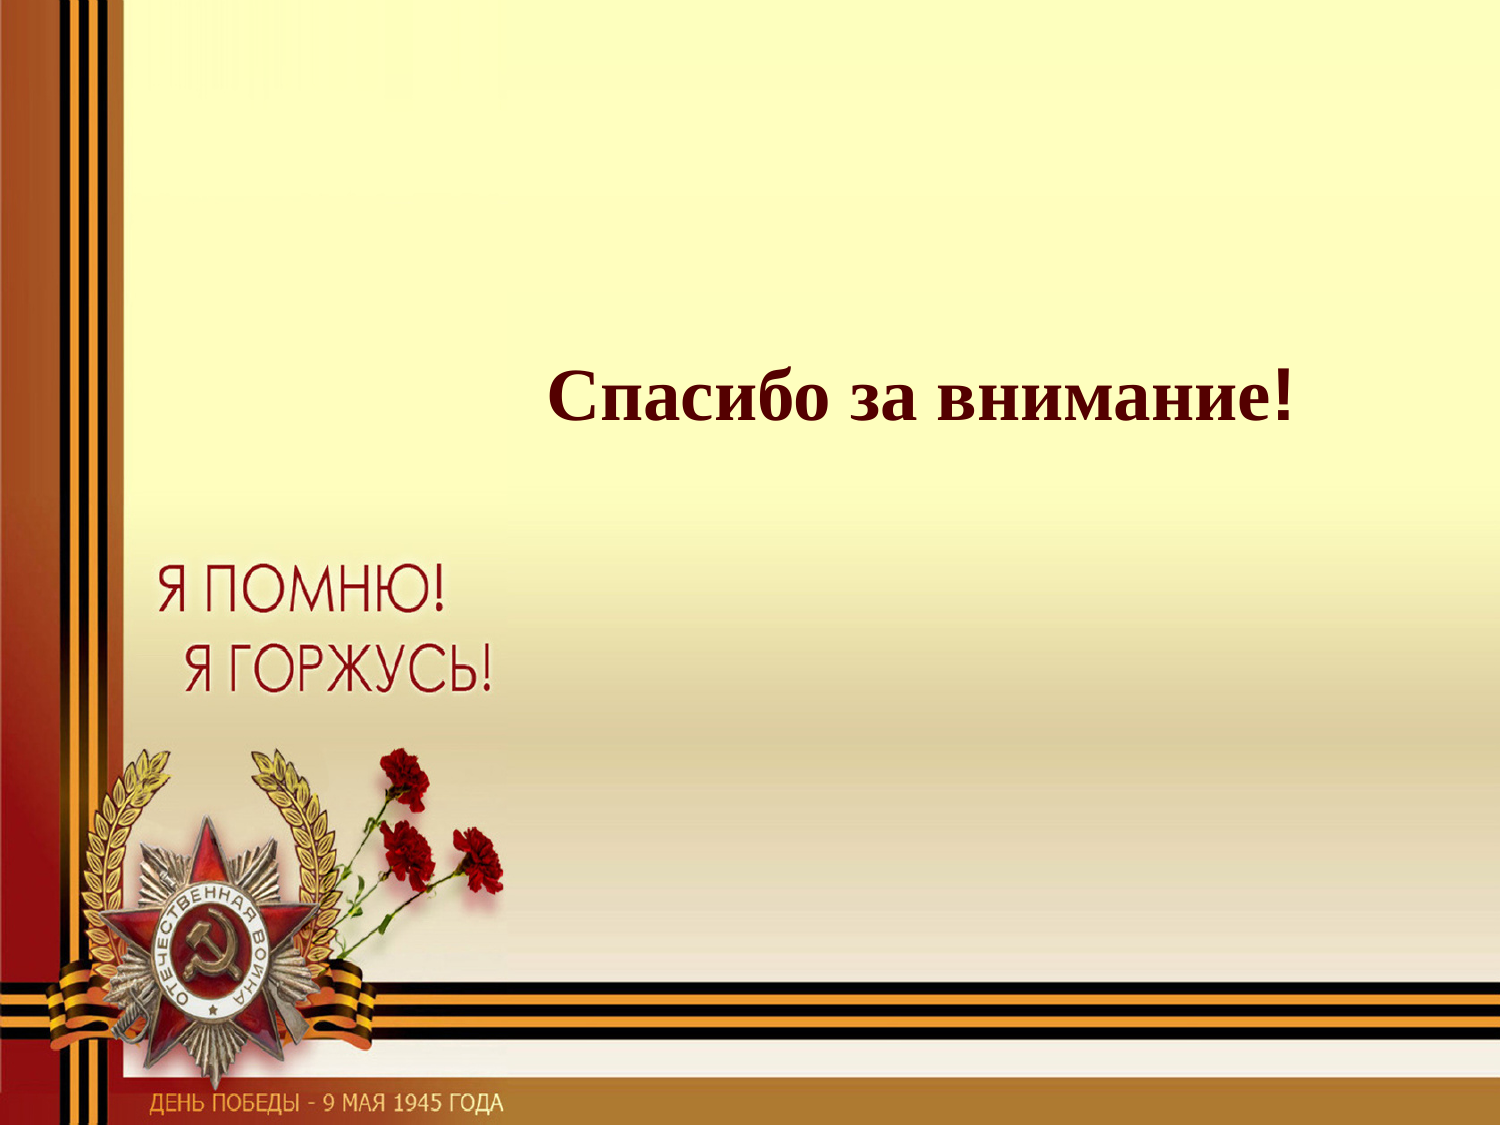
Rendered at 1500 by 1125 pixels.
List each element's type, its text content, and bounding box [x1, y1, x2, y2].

picture [0, 0, 1500, 1125]
text_box Спасибо за внимание! [454, 338, 1388, 443]
